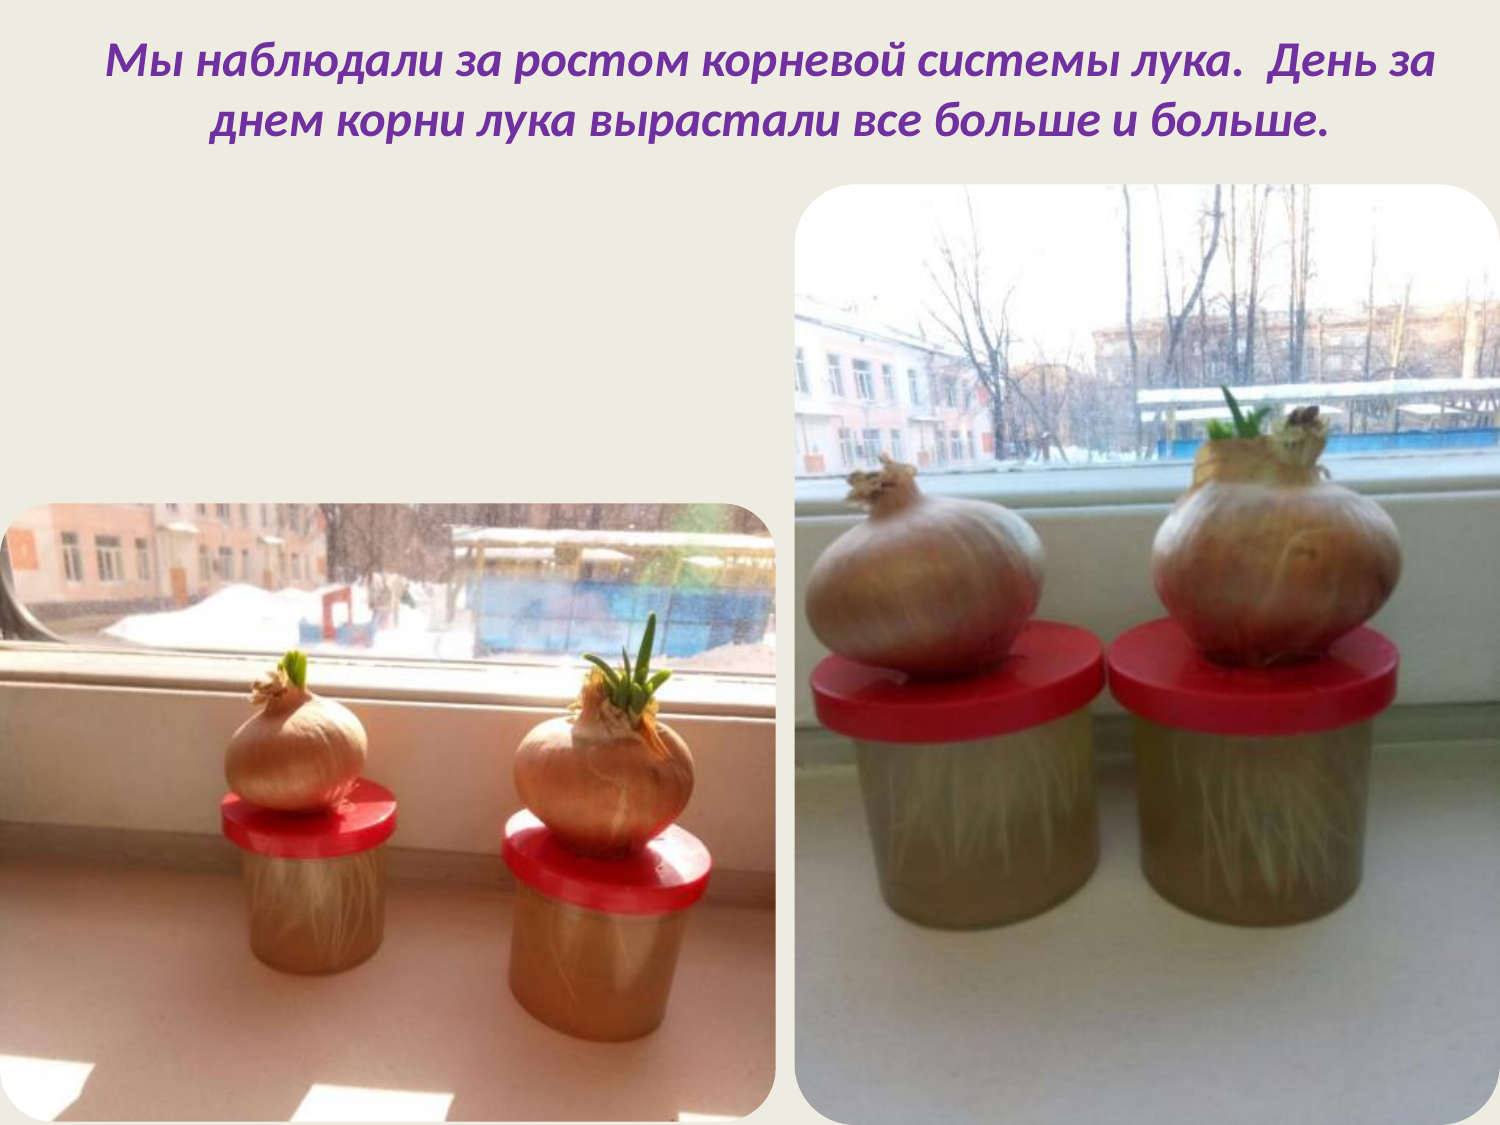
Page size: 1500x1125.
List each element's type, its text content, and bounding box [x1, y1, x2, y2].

picture [794, 184, 1500, 1125]
picture [0, 503, 776, 1122]
text_box Мы наблюдали за ростом корневой системы лука. День за днем корни лука вырастали все больше и больше. [41, 19, 1500, 154]
